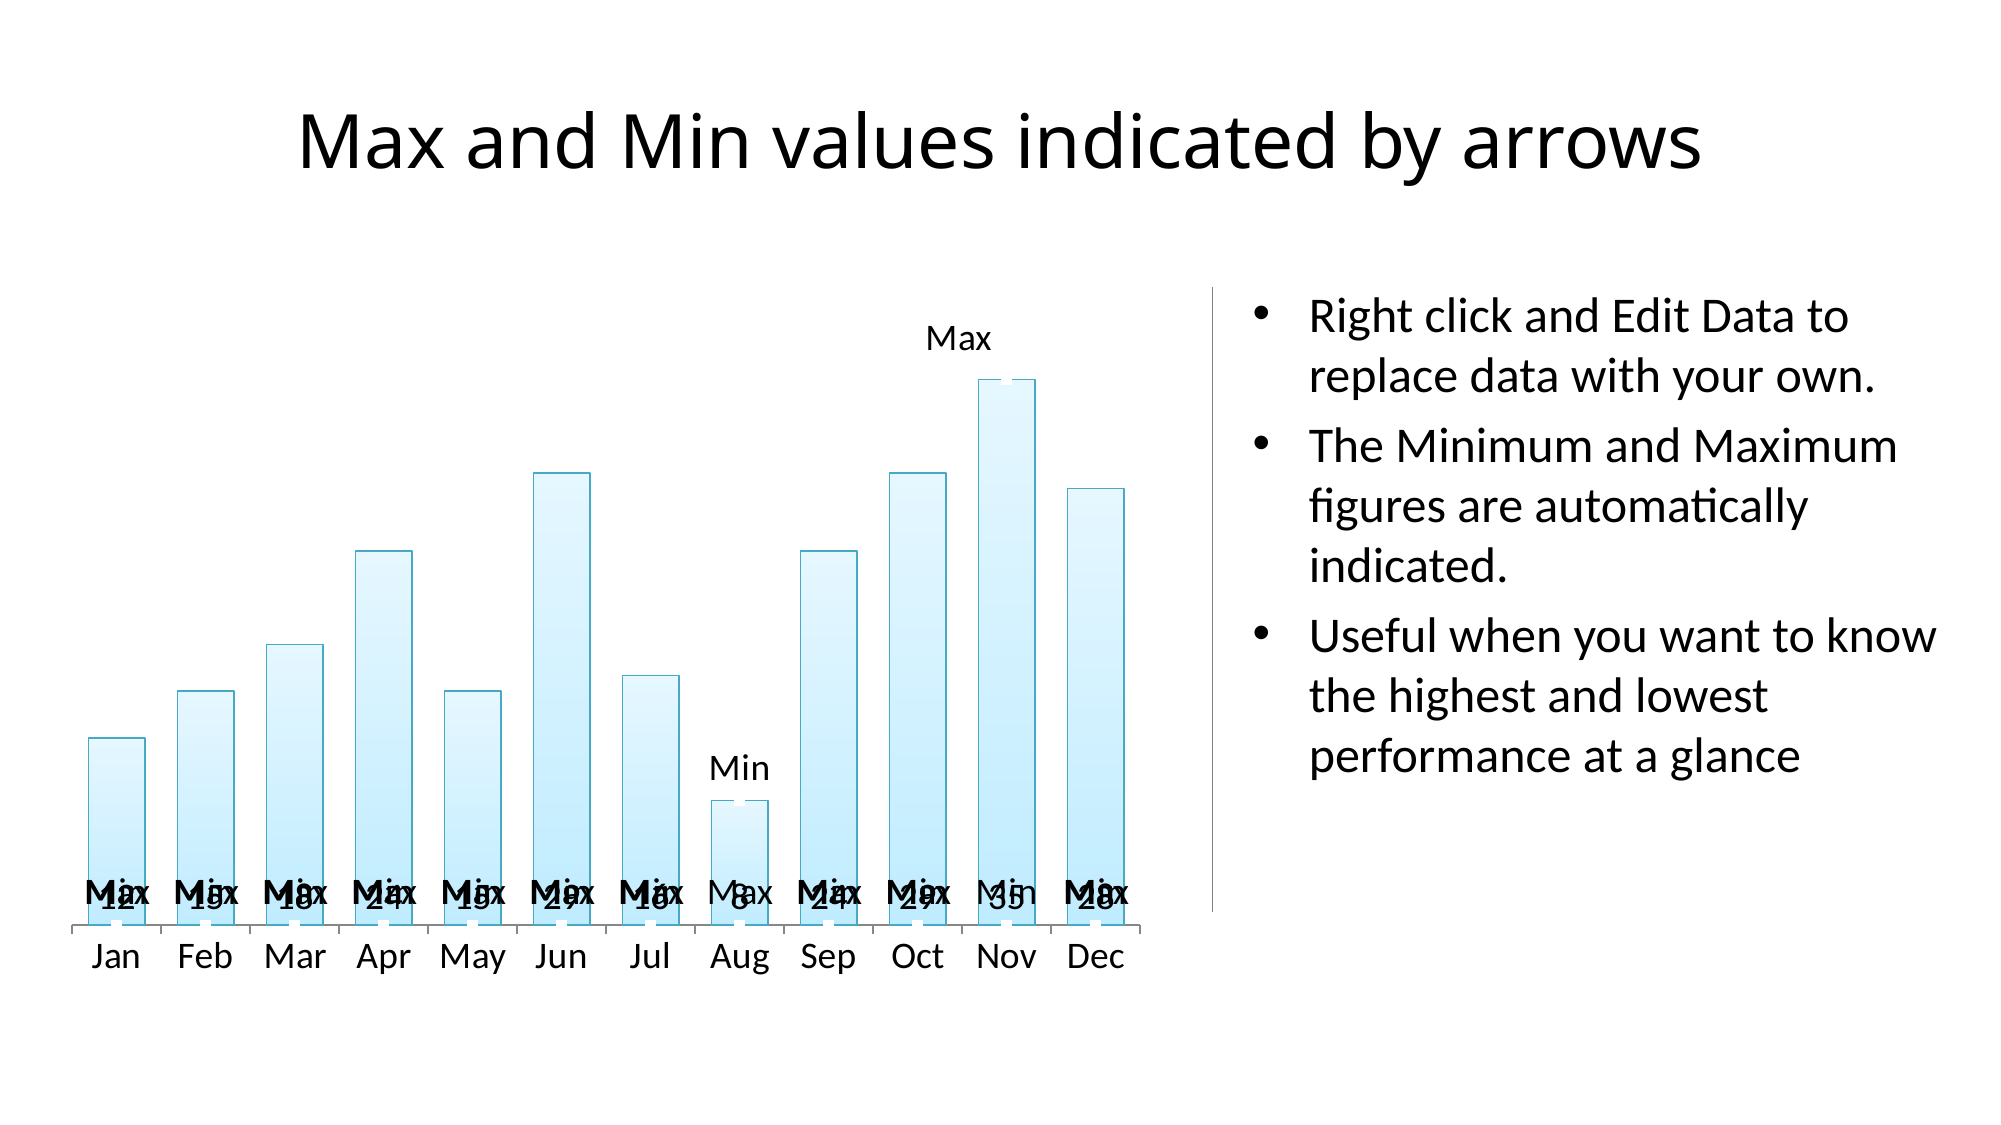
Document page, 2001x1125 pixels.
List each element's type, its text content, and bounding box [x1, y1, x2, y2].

title Max and Min values indicated by arrows [99, 45, 1900, 233]
list Right click and Edit Data to replace data with your own. The Minimum and Maximum figures are automatically indicated. Useful when you want to know the highest and lowest performance at a glance [1237, 275, 1963, 1050]
chart [49, 287, 1163, 992]
